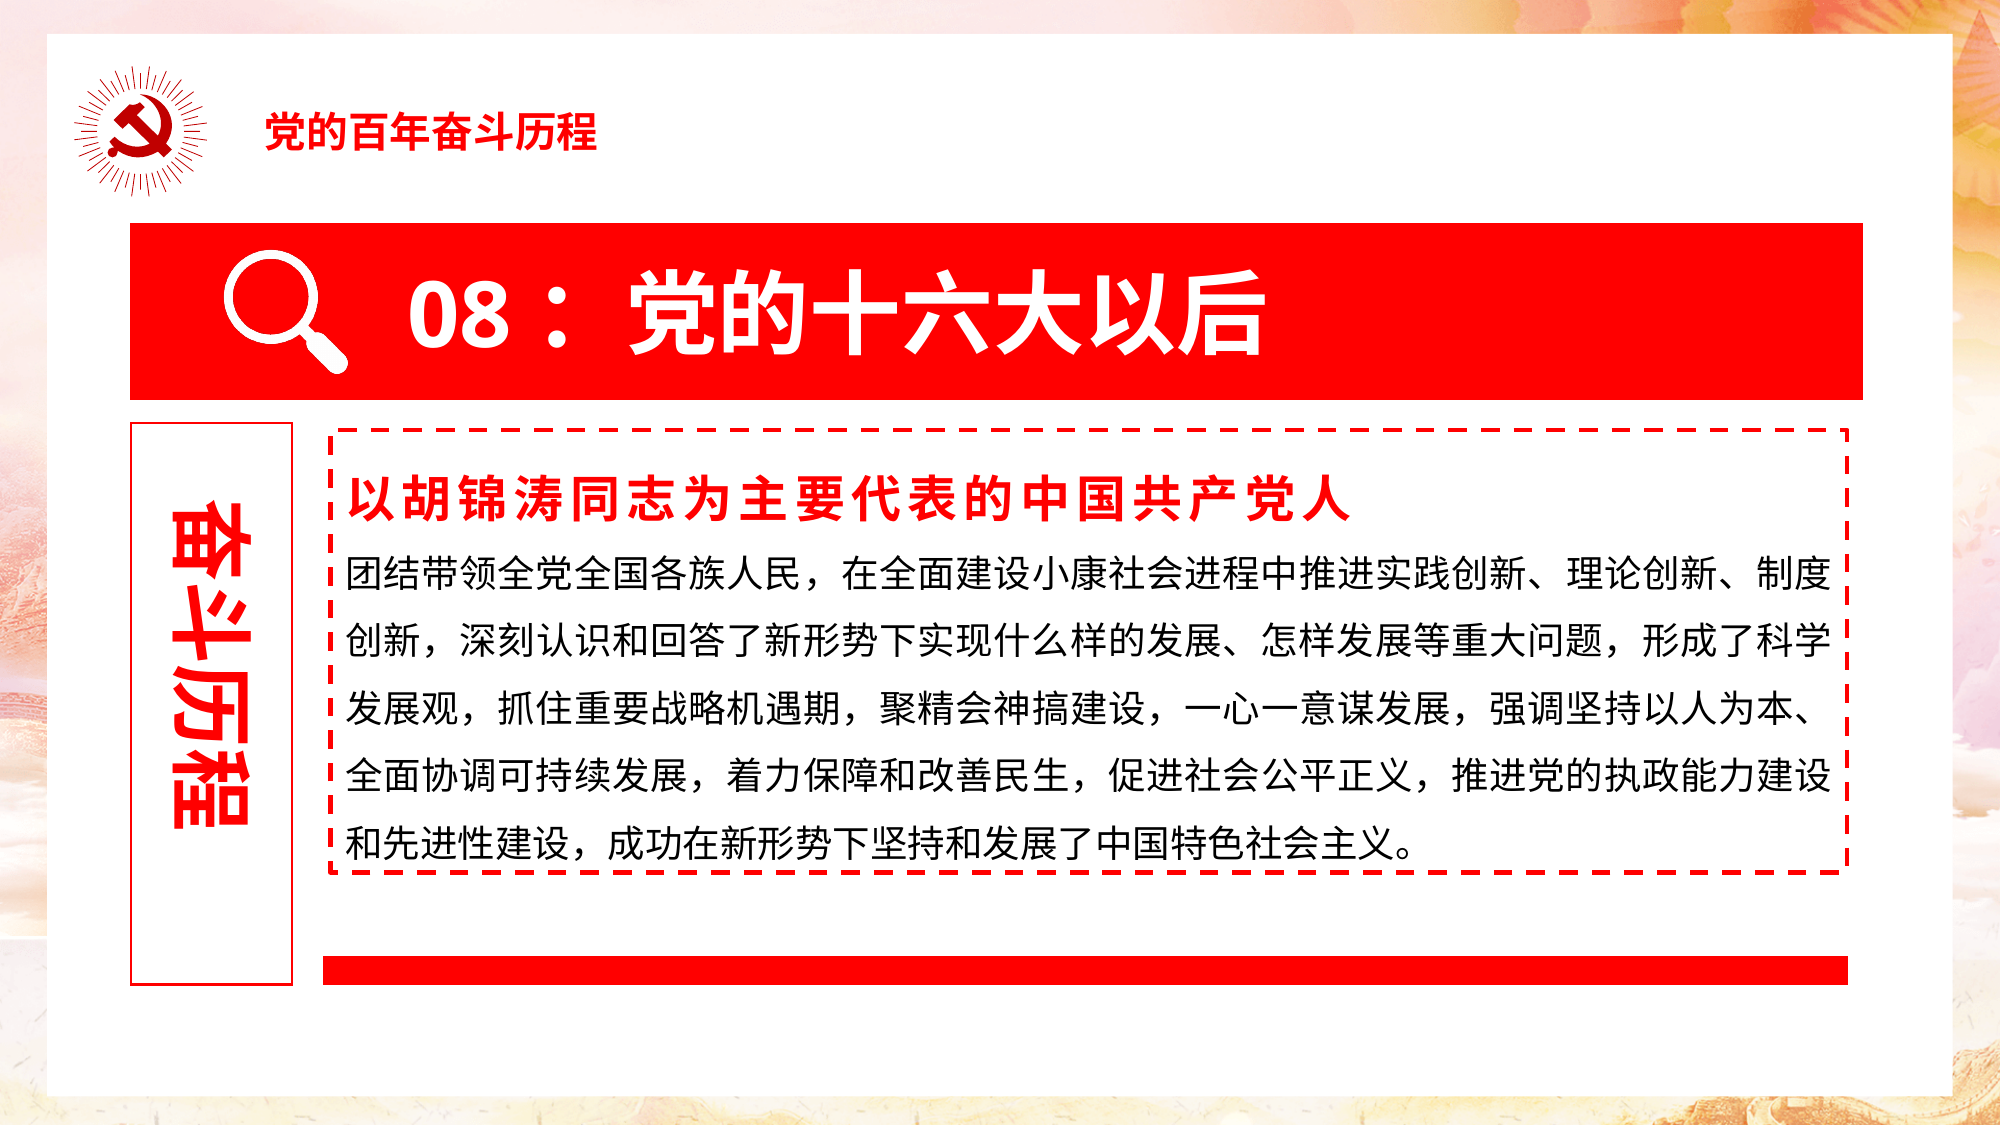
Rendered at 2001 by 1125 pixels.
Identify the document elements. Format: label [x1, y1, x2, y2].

text_box [130, 223, 1862, 400]
text_box [0, 0, 2000, 1125]
text_box [74, 66, 207, 197]
